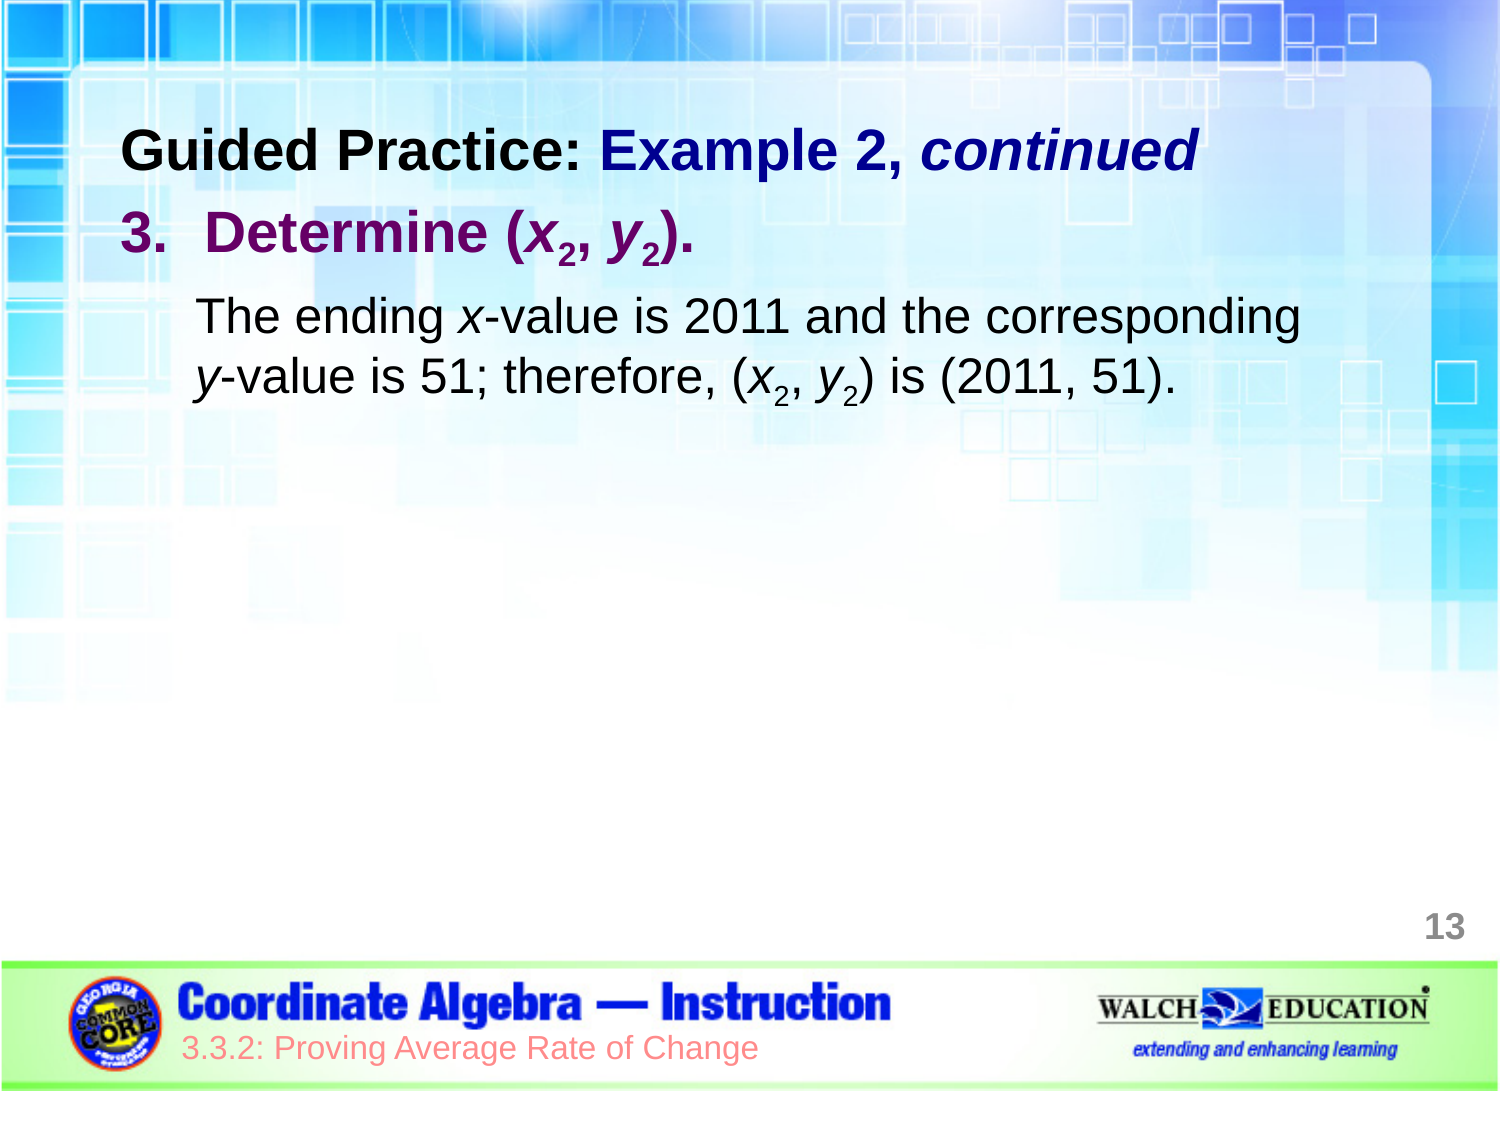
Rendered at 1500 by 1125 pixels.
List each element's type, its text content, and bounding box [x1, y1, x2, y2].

subtitle Guided Practice: Example 2, continued Determine (x2, y2). The ending x-value is 2011 and the corresponding y-value is 51; therefore, (x2, y2) is (2011, 51). [105, 105, 1394, 925]
picture [1, 0, 1500, 1091]
slide_number 13 [1361, 901, 1481, 949]
footer 3.3.2: Proving Average Rate of Change [166, 1024, 1080, 1069]
